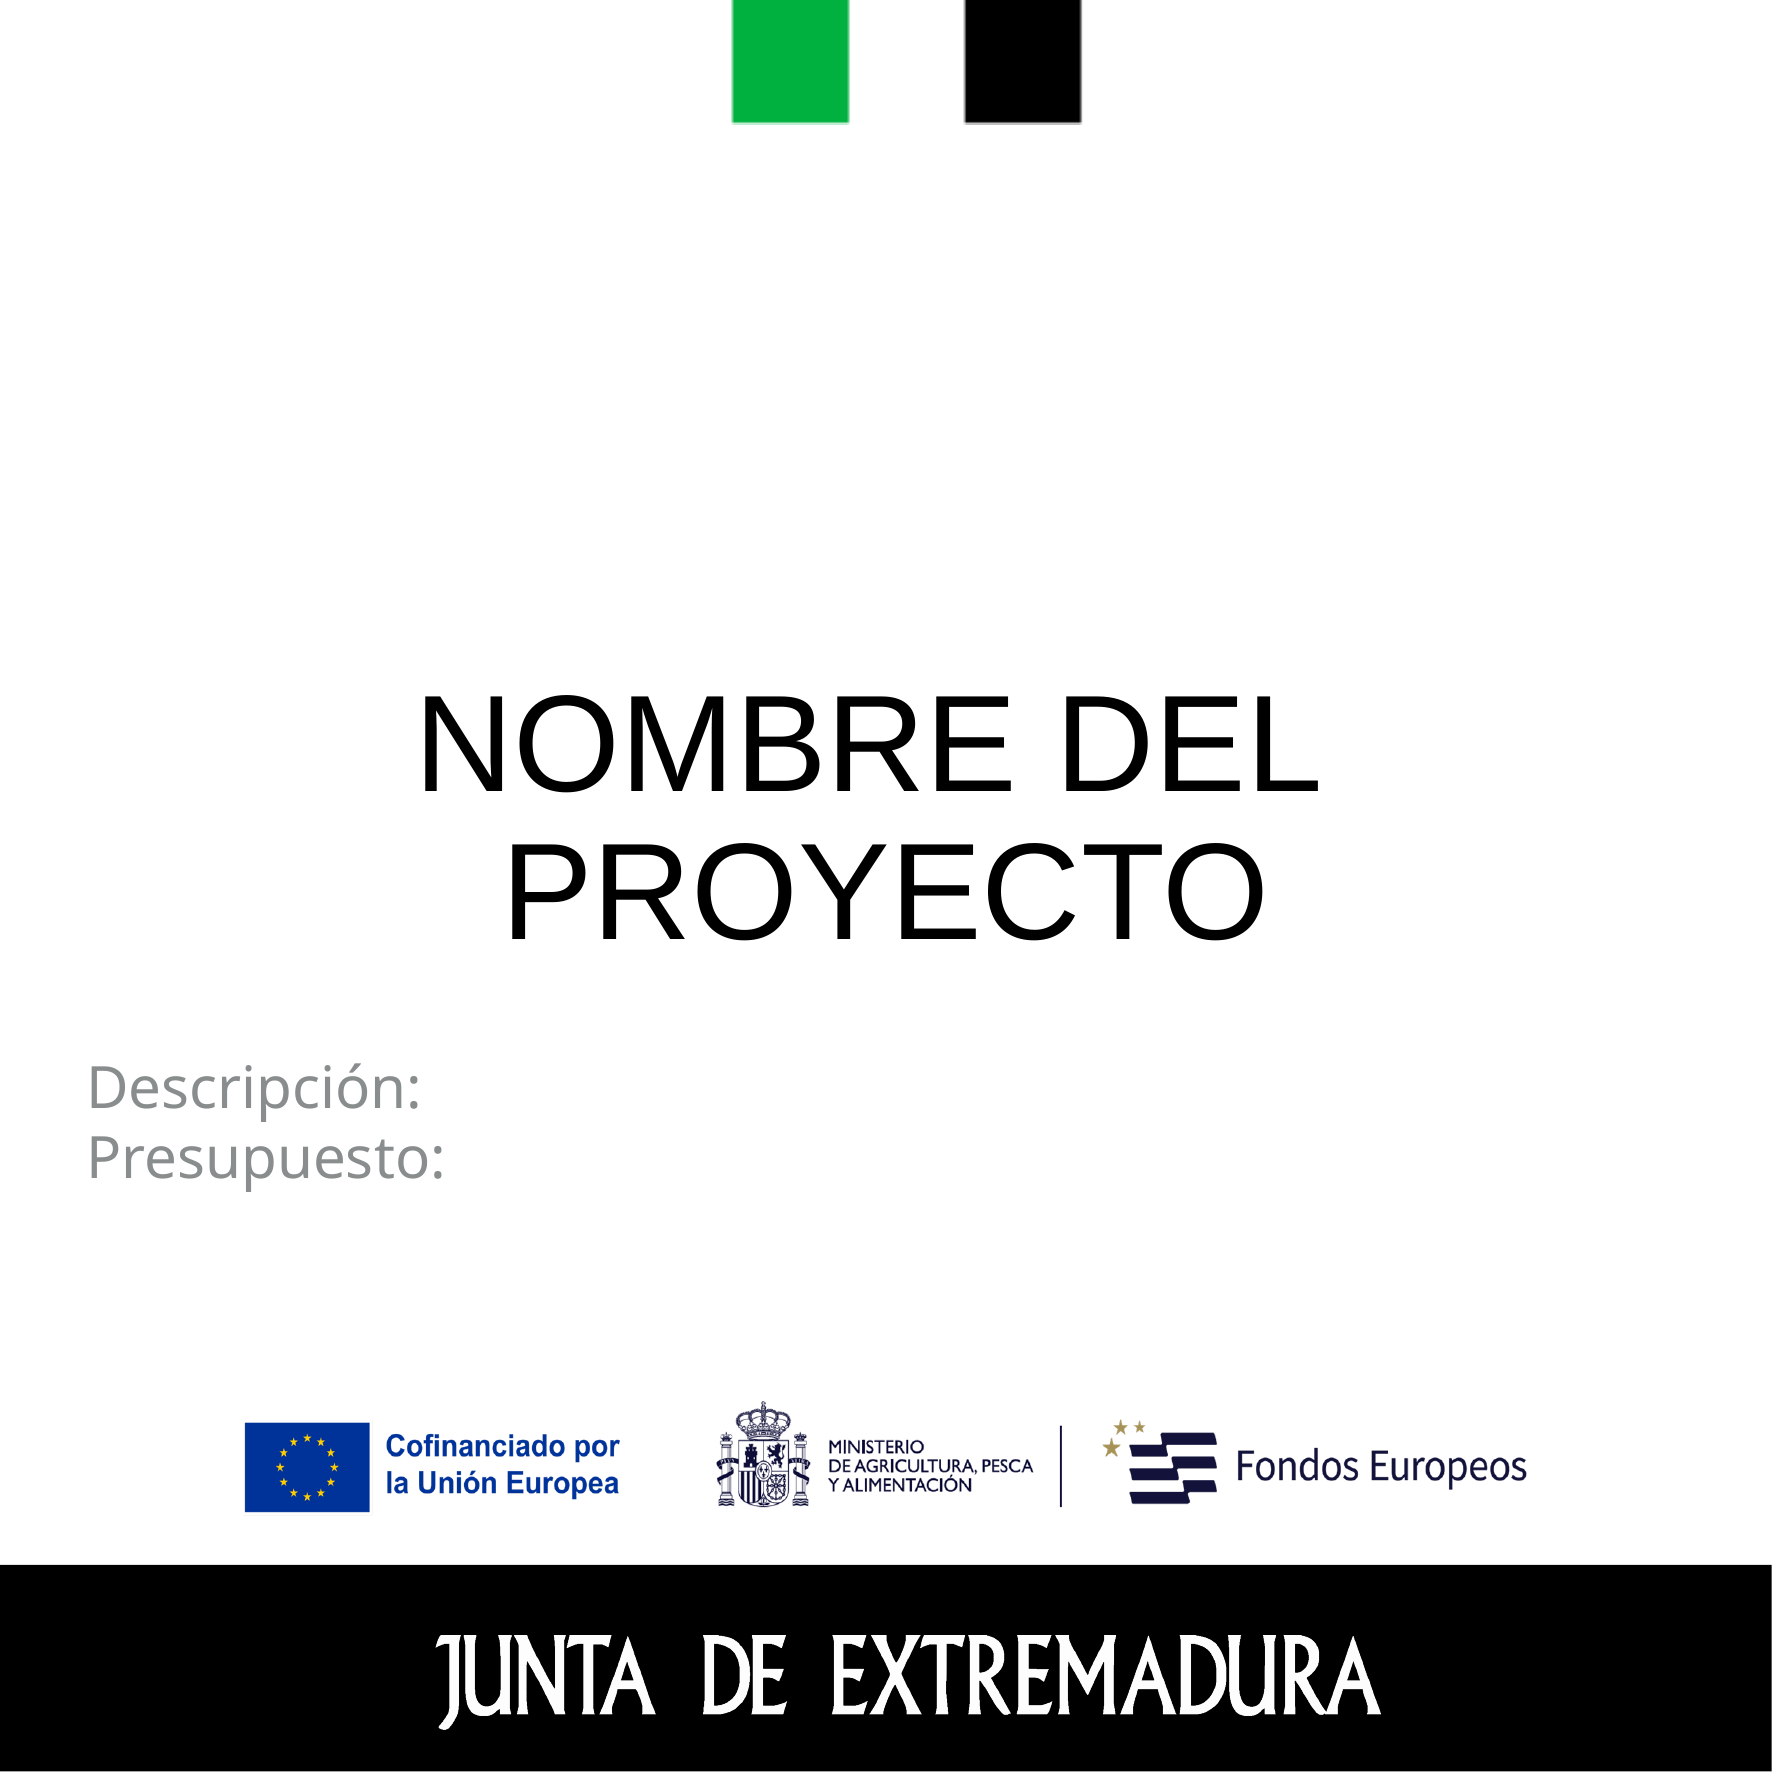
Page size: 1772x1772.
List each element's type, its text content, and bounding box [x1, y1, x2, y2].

text_box Descripción: Presupuesto: [71, 1043, 955, 1268]
picture [730, 0, 1086, 125]
title NOMBRE DEL PROYECTO [258, 665, 1513, 978]
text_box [238, 1386, 1534, 1533]
text_box [0, 1564, 1772, 1772]
picture [435, 1635, 1381, 1730]
